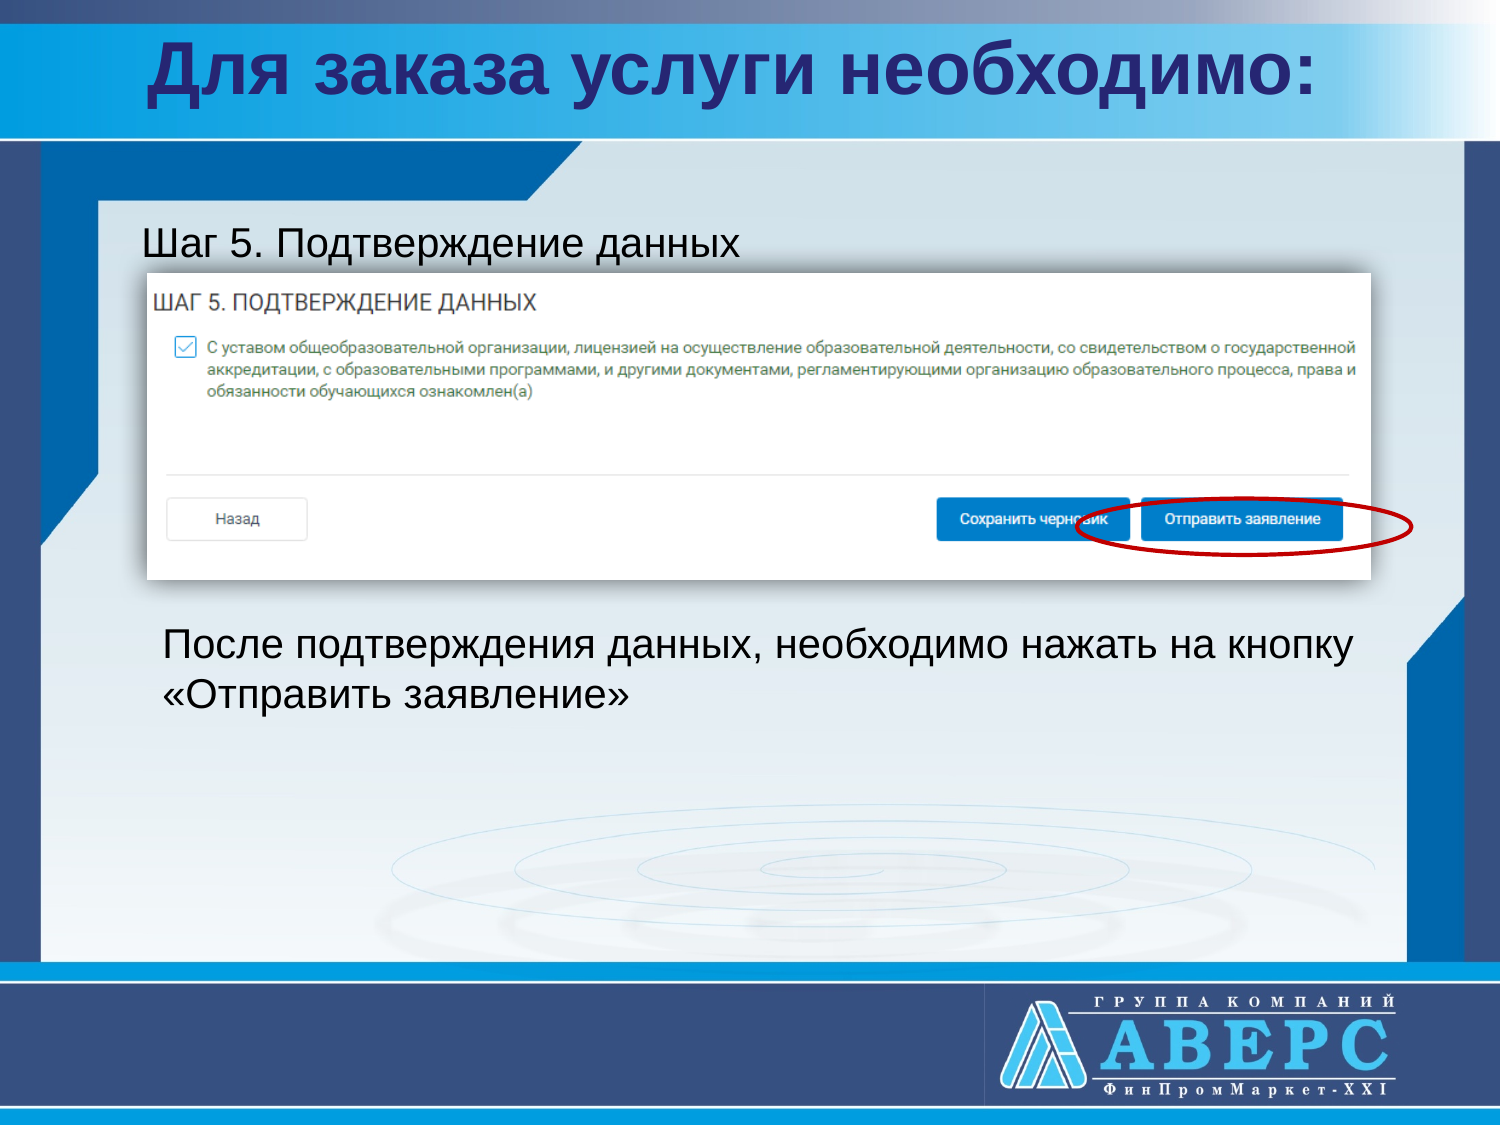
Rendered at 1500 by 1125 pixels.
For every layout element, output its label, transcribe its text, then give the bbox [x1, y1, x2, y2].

text_box После подтверждения данных, необходимо нажать на кнопку «Отправить заявление» [147, 609, 1412, 725]
text_box [1376, 507, 1414, 547]
text_box Шаг 5. Подтверждение данных [126, 208, 1436, 273]
text_box Для заказа услуги необходимо: [132, 11, 1334, 117]
picture [0, 981, 1500, 1109]
picture [0, 0, 1500, 962]
